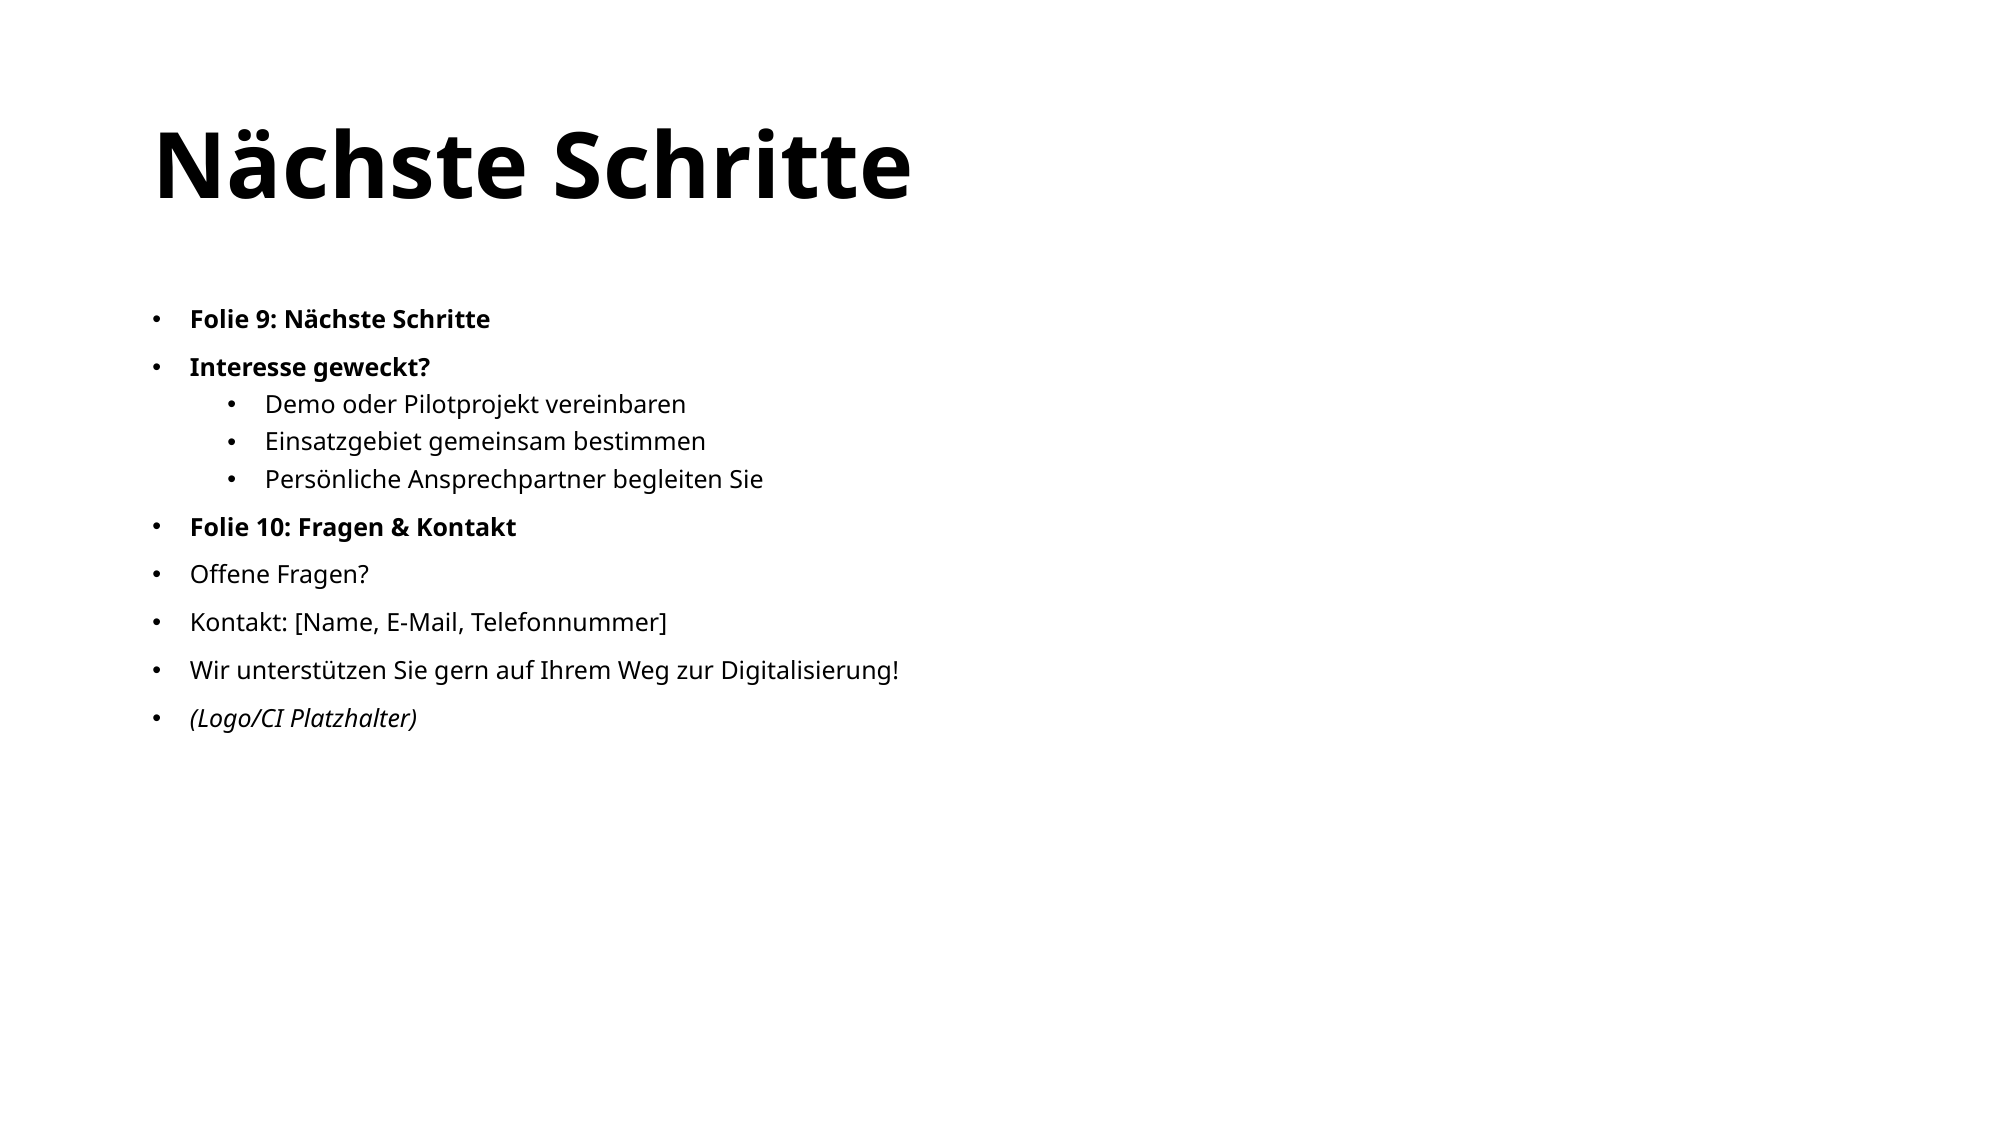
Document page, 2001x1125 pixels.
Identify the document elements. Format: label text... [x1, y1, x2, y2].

title Nächste Schritte [137, 59, 1863, 278]
list Folie 9: Nächste Schritte Interesse geweckt? Demo oder Pilotprojekt vereinbaren Einsatzgebiet gemeinsam bestimmen Persönliche Ansprechpartner begleiten Sie Folie 10: Fragen & Kontakt Offene Fragen? Kontakt: [Name, E-Mail, Telefonnummer] Wir unterstützen Sie gern auf Ihrem Weg zur Digitalisierung! (Logo/CI Platzhalter) [137, 299, 1863, 1014]
